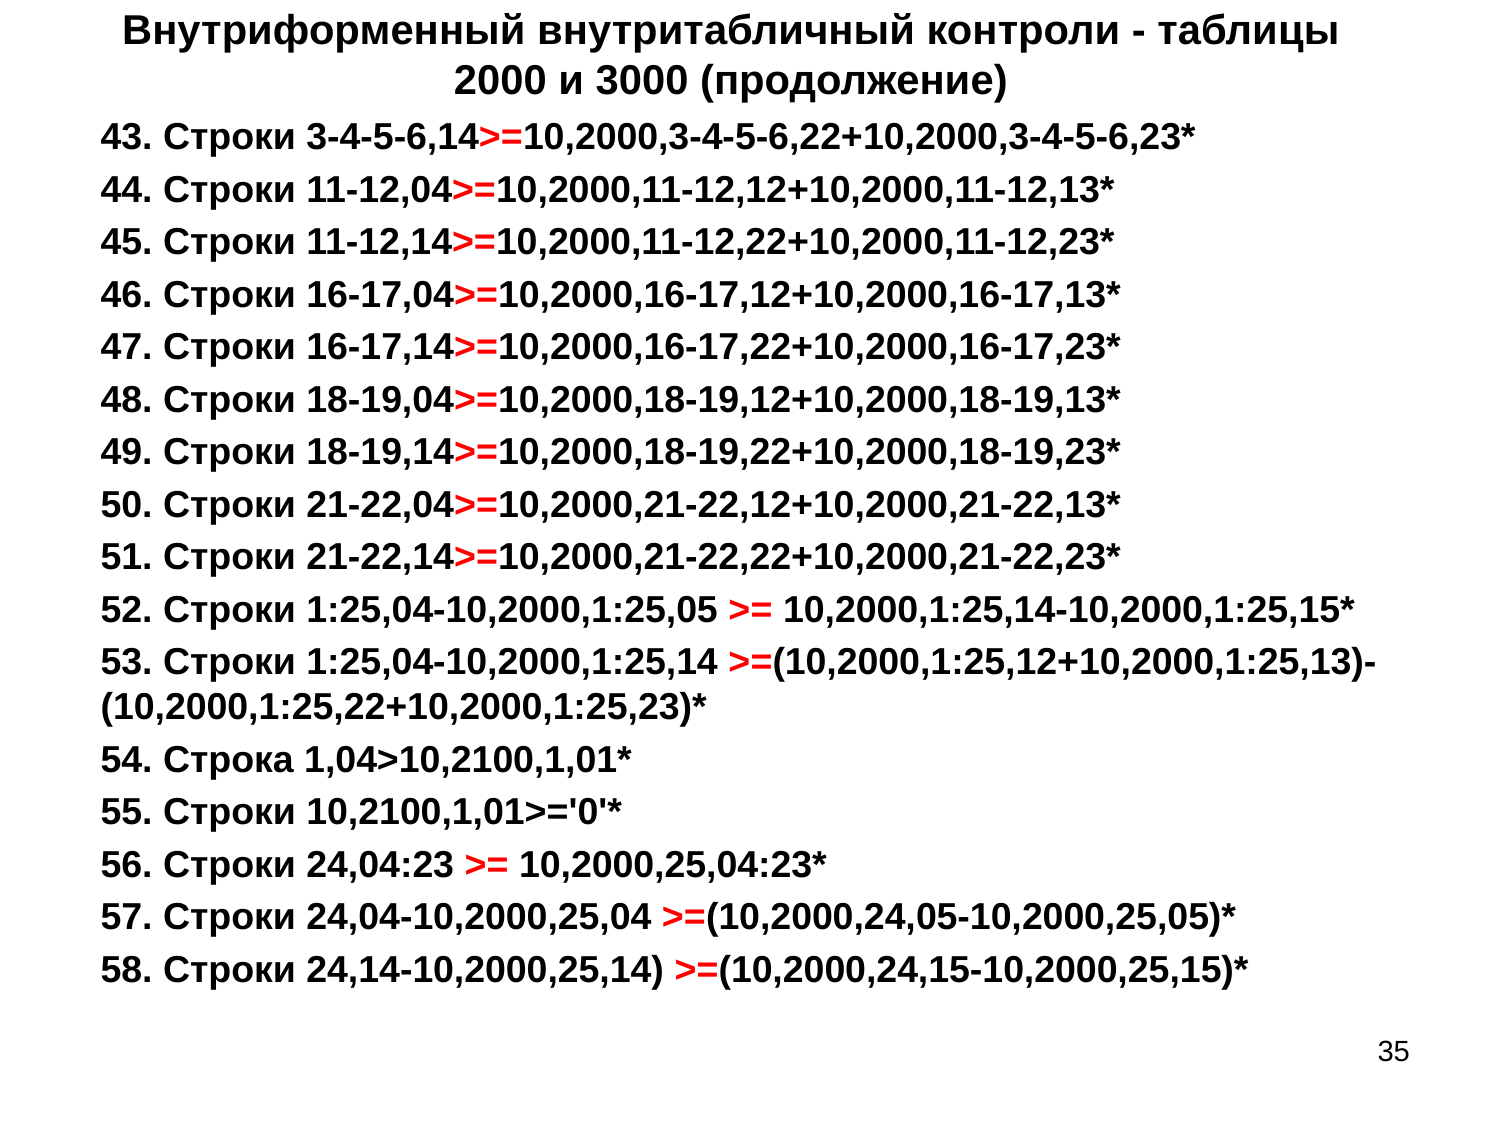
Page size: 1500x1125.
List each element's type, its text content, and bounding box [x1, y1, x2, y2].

title Внутриформенный внутритабличный контроли - таблицы 2000 и 3000 (продолжение) [55, 3, 1407, 103]
list 43. Строки 3-4-5-6,14>=10,2000,3-4-5-6,22+10,2000,3-4-5-6,23* 44. Строки 11-12,04>=10,2000,11-12,12+10,2000,11-12,13* 45. Строки 11-12,14>=10,2000,11-12,22+10,2000,11-12,23* 46. Строки 16-17,04>=10,2000,16-17,12+10,2000,16-17,13* 47. Строки 16-17,14>=10,2000,16-17,22+10,2000,16-17,23* 48. Строки 18-19,04>=10,2000,18-19,12+10,2000,18-19,13* 49. Строки 18-19,14>=10,2000,18-19,22+10,2000,18-19,23* 50. Строки 21-22,04>=10,2000,21-22,12+10,2000,21-22,13* 51. Строки 21-22,14>=10,2000,21-22,22+10,2000,21-22,23* 52. Строки 1:25,04-10,2000,1:25,05 >= 10,2000,1:25,14-10,2000,1:25,15* 53. Строки 1:25,04-10,2000,1:25,14 >=(10,2000,1:25,12+10,2000,1:25,13)-(10,2000,1:25,22+10,2000,1:25,23)* 54. Строка 1,04>10,2100,1,01* 55. Строки 10,2100,1,01>='0'* 56. Строки 24,04:23 >= 10,2000,25,04:23* 57. Строки 24,04-10,2000,25,04 >=(10,2000,24,05-10,2000,25,05)* 58. Строки 24,14-10,2000,25,14) >=(10,2000,24,15-10,2000,25,15)* [85, 104, 1459, 1023]
slide_number 35 [1074, 1024, 1425, 1103]
